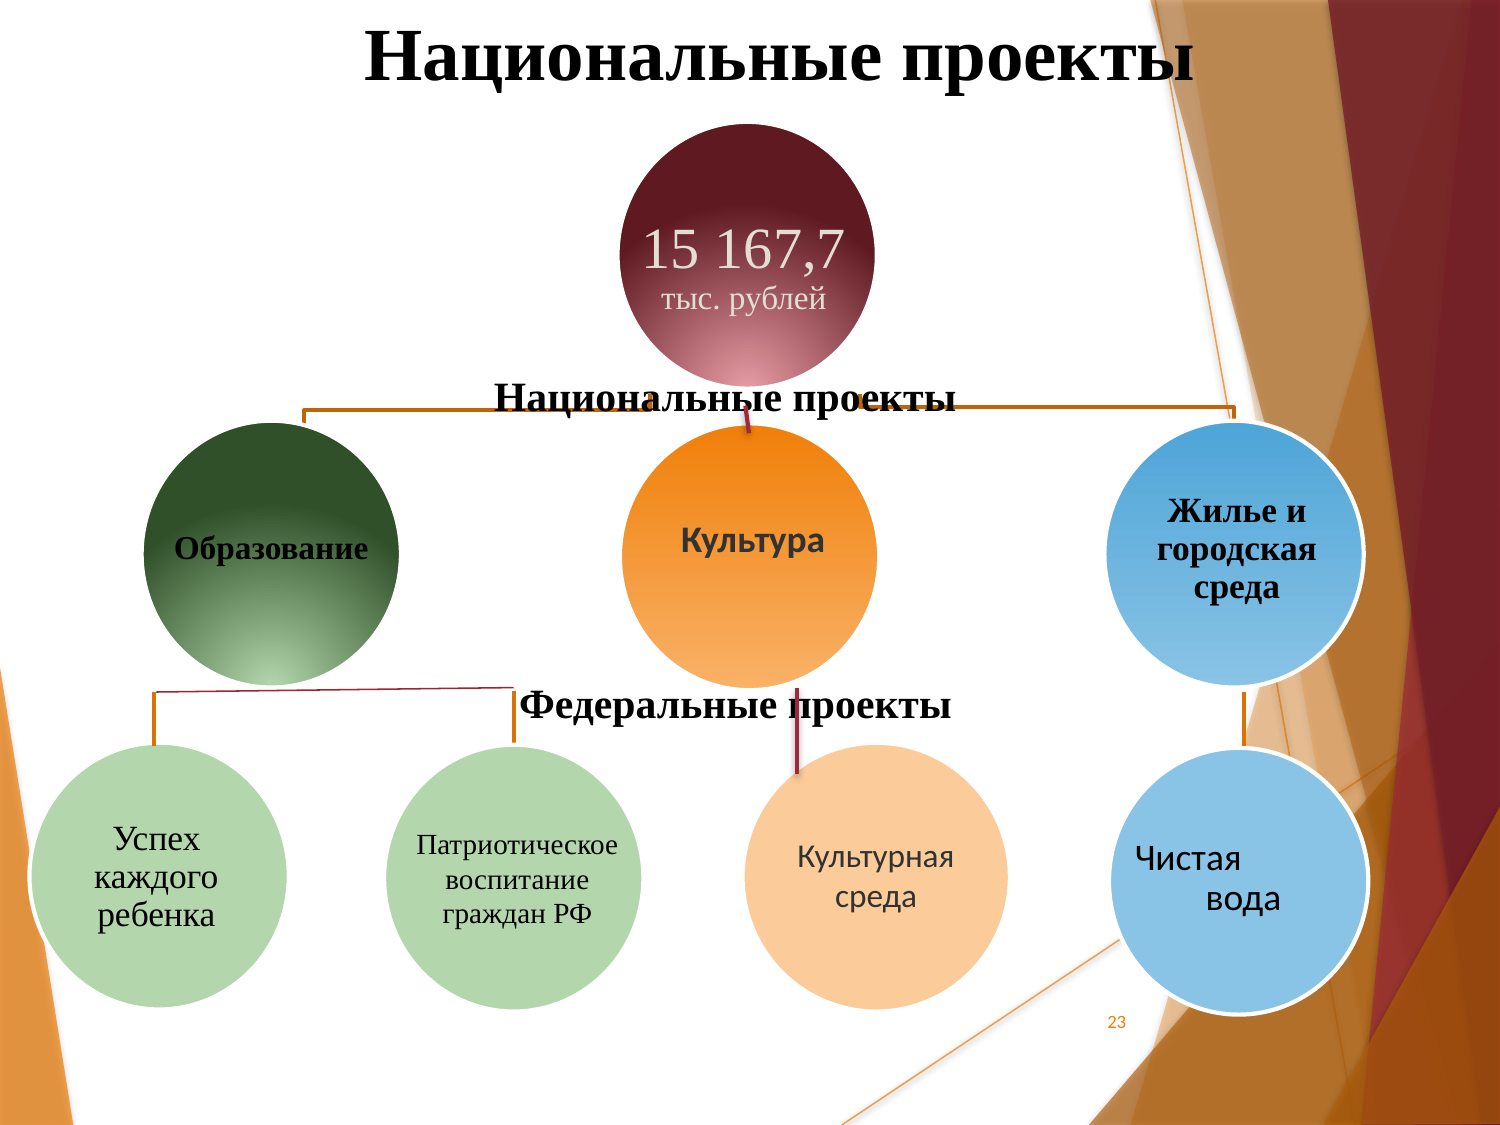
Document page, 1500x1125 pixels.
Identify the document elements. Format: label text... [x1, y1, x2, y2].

slide_number 23 [1057, 1024, 1142, 1051]
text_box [745, 405, 750, 434]
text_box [155, 687, 514, 693]
title Национальные проекты [123, 0, 1437, 126]
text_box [29, 121, 1371, 1015]
